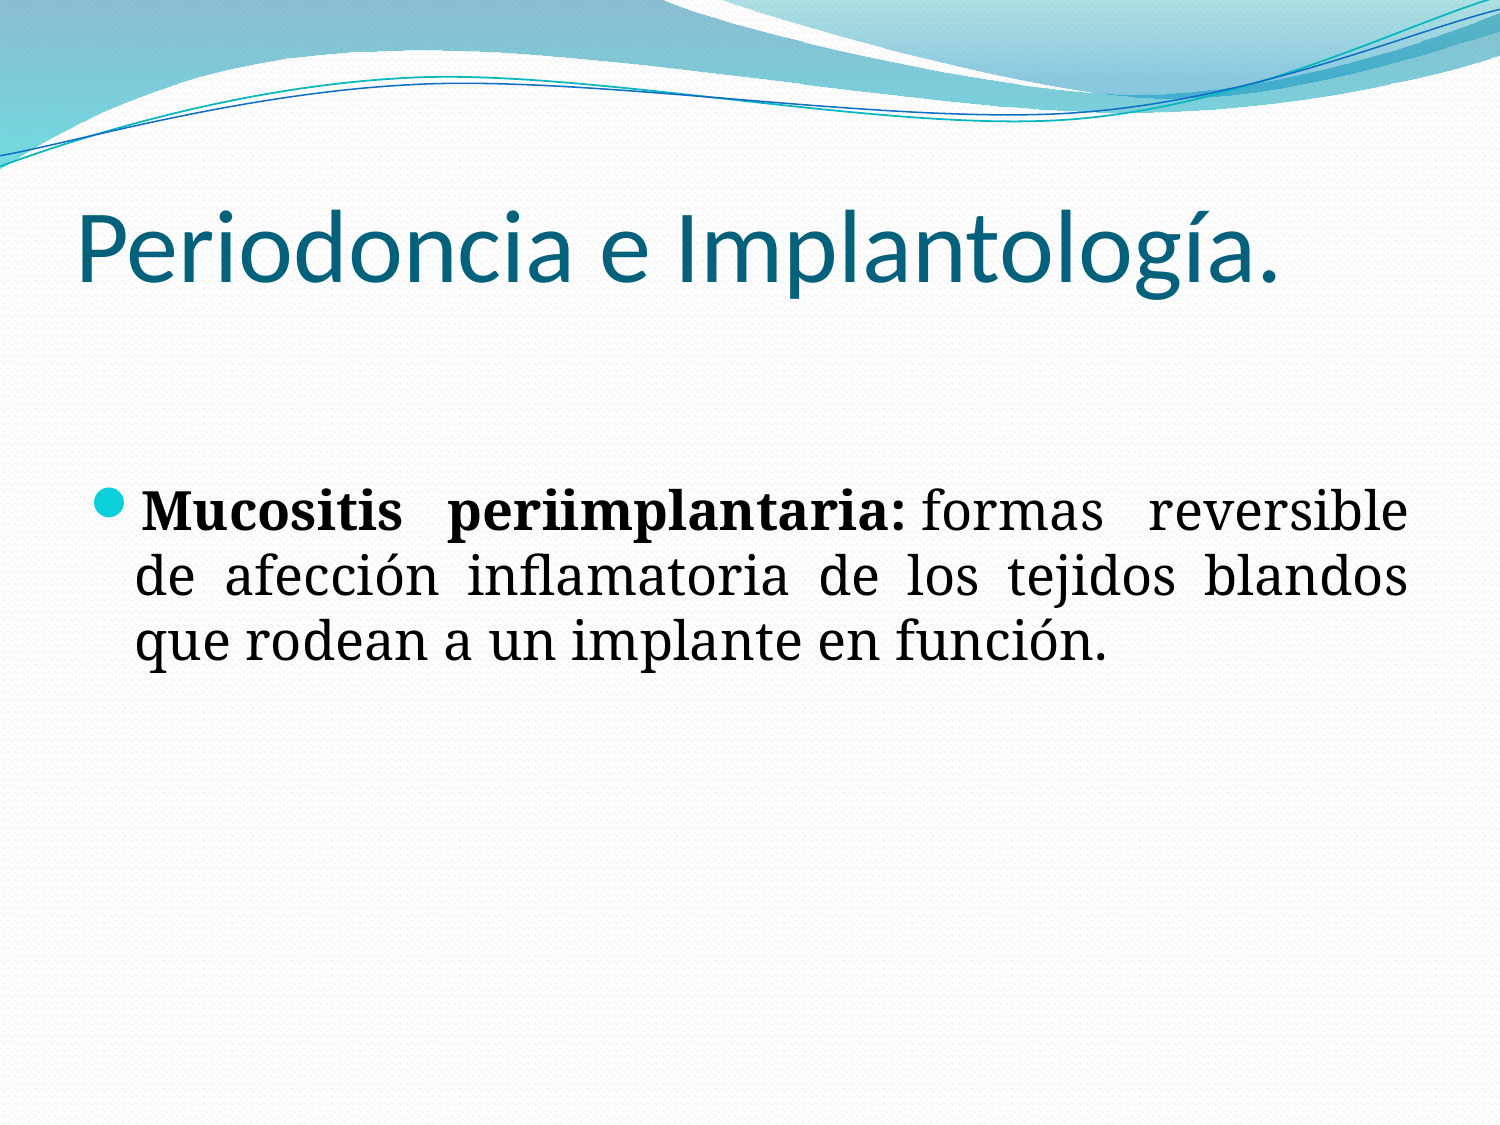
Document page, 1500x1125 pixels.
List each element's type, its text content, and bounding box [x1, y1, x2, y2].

title Periodoncia e Implantología. [75, 115, 1425, 303]
list Mucositis periimplantaria: formas reversible de afección inflamatoria de los tejidos blandos que rodean a un implante en función. [75, 317, 1425, 1038]
